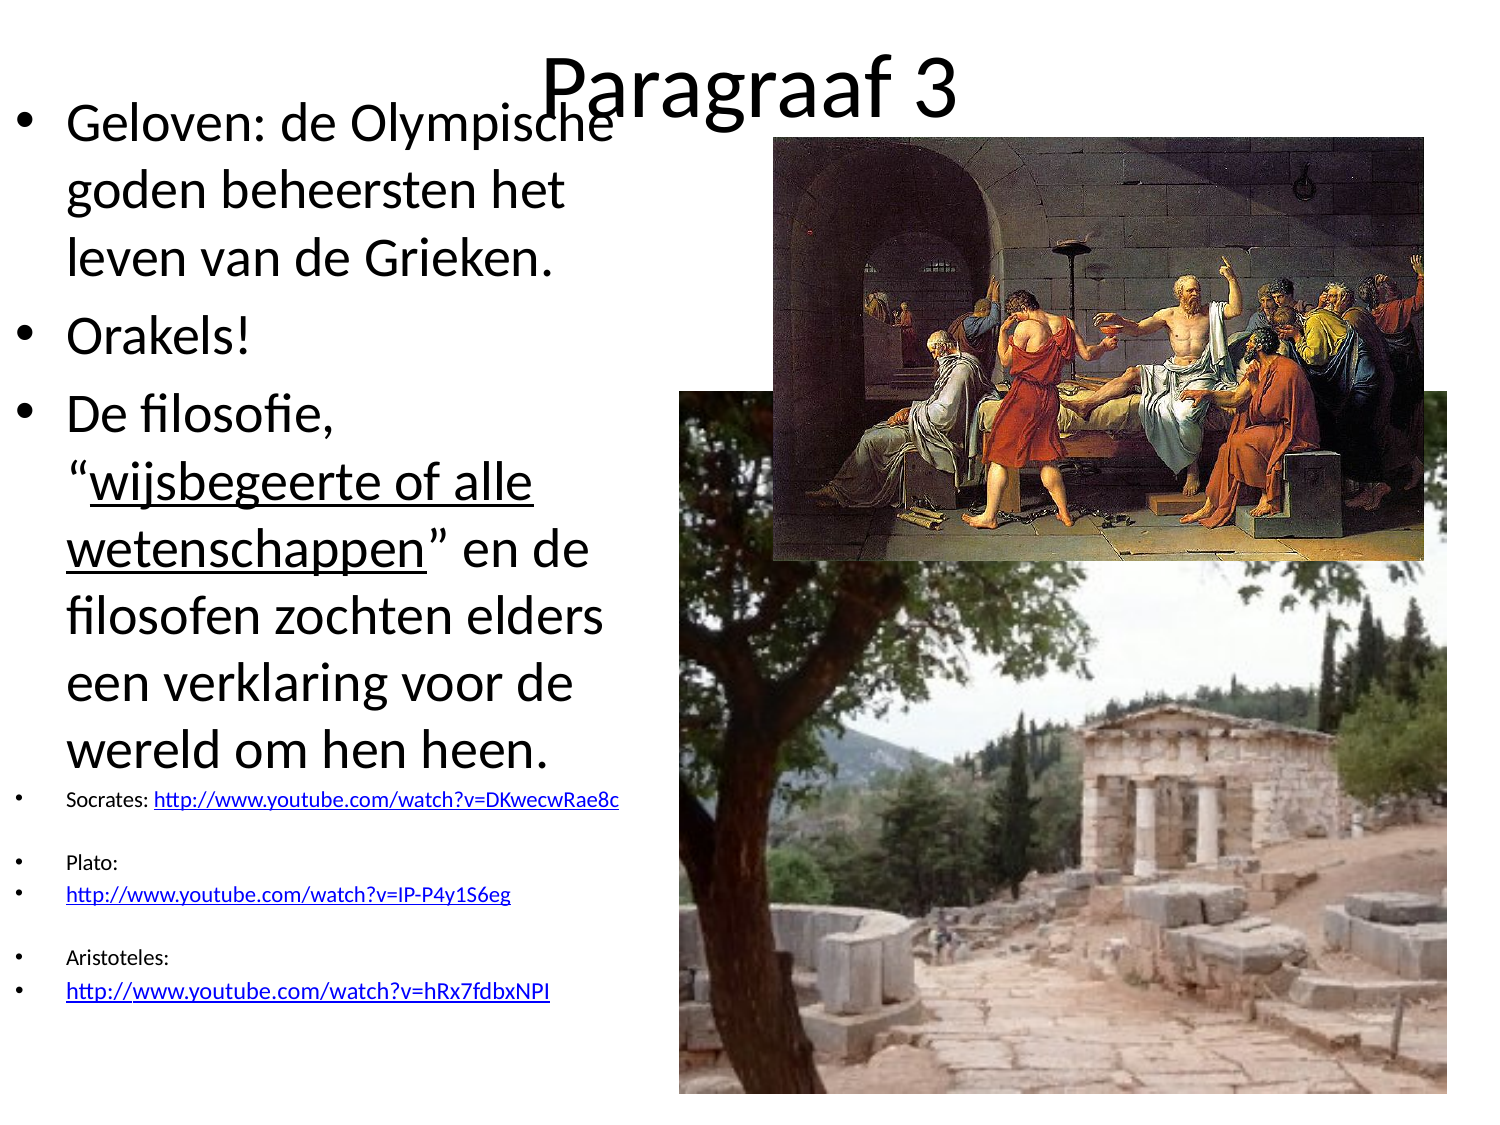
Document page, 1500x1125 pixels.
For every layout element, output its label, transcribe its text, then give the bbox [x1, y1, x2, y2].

list Geloven: de Olympische goden beheersten het leven van de Grieken. Orakels! De filosofie, “wijsbegeerte of alle wetenschappen” en de filosofen zochten elders een verklaring voor de wereld om hen heen. Socrates: http://www.youtube.com/watch?v=DKwecwRae8c Plato: http://www.youtube.com/watch?v=IP-P4y1S6eg Aristoteles: http://www.youtube.com/watch?v=hRx7fdbxNPI [0, 78, 644, 1083]
title Paragraaf 3 [75, 0, 1425, 161]
picture [678, 136, 1448, 1095]
